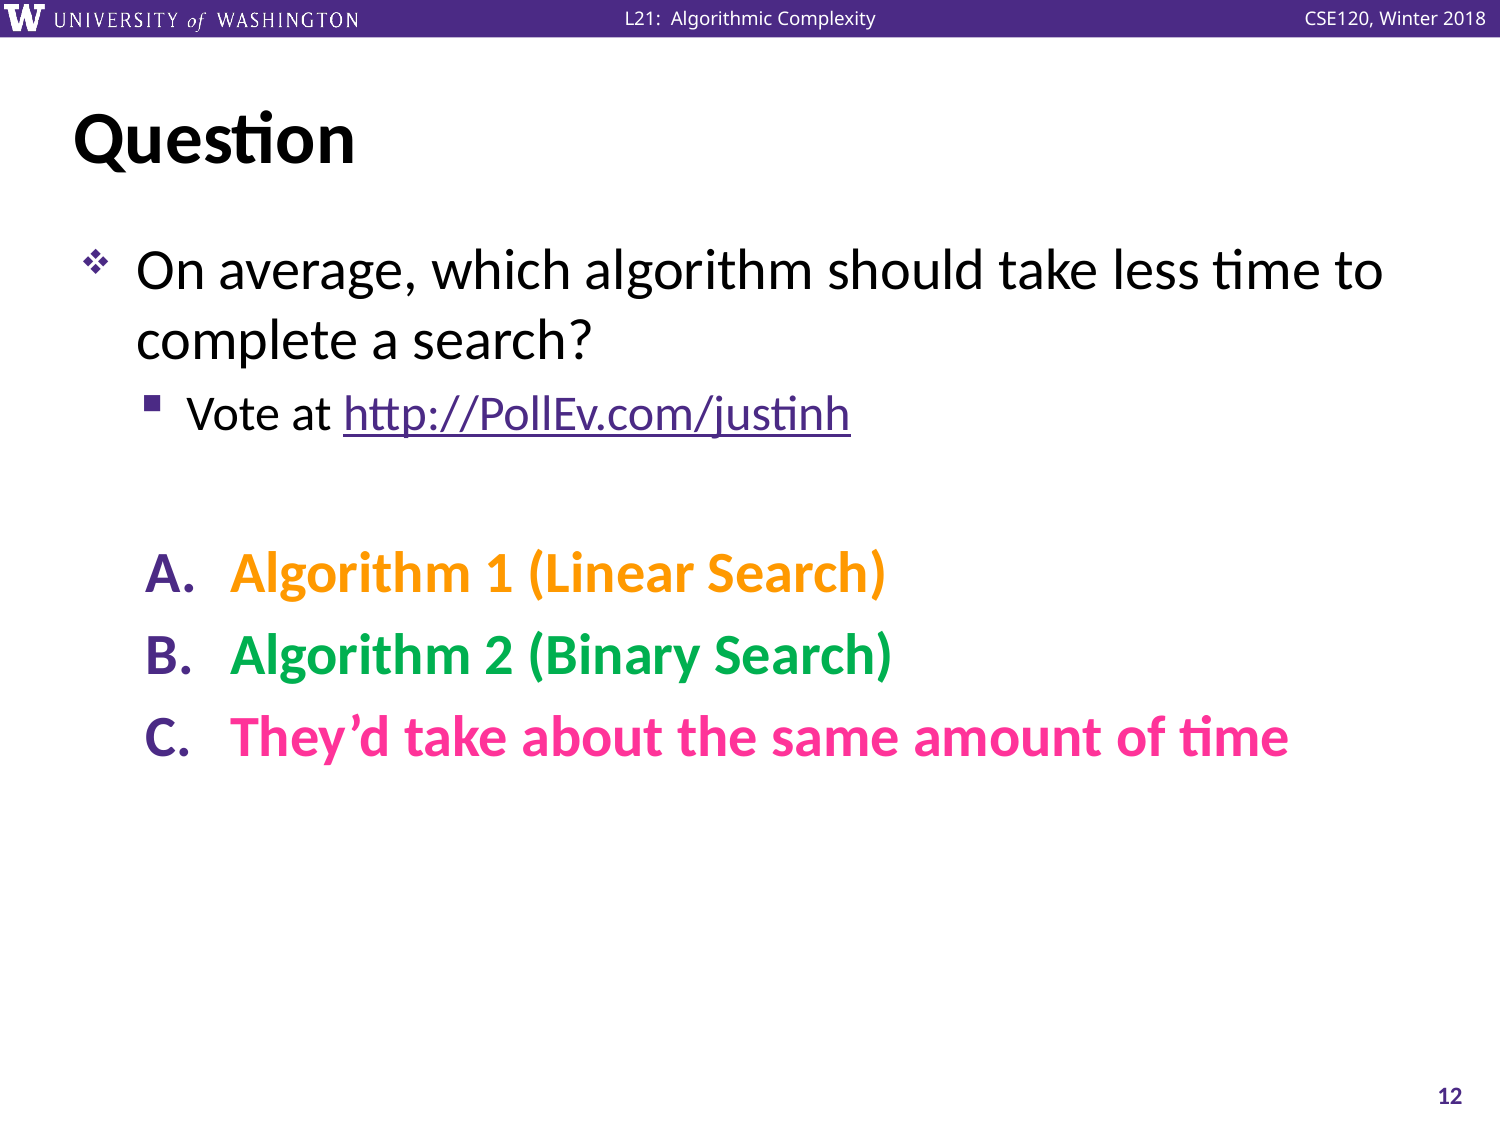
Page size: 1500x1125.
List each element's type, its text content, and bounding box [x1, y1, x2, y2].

list On average, which algorithm should take less time to complete a search? Vote at http://PollEv.com/justinh Algorithm 1 (Linear Search) Algorithm 2 (Binary Search) They’d take about the same amount of time [64, 223, 1438, 1040]
title Question [58, 71, 1438, 197]
slide_number 12 [1400, 1065, 1500, 1125]
picture [4, 4, 358, 32]
